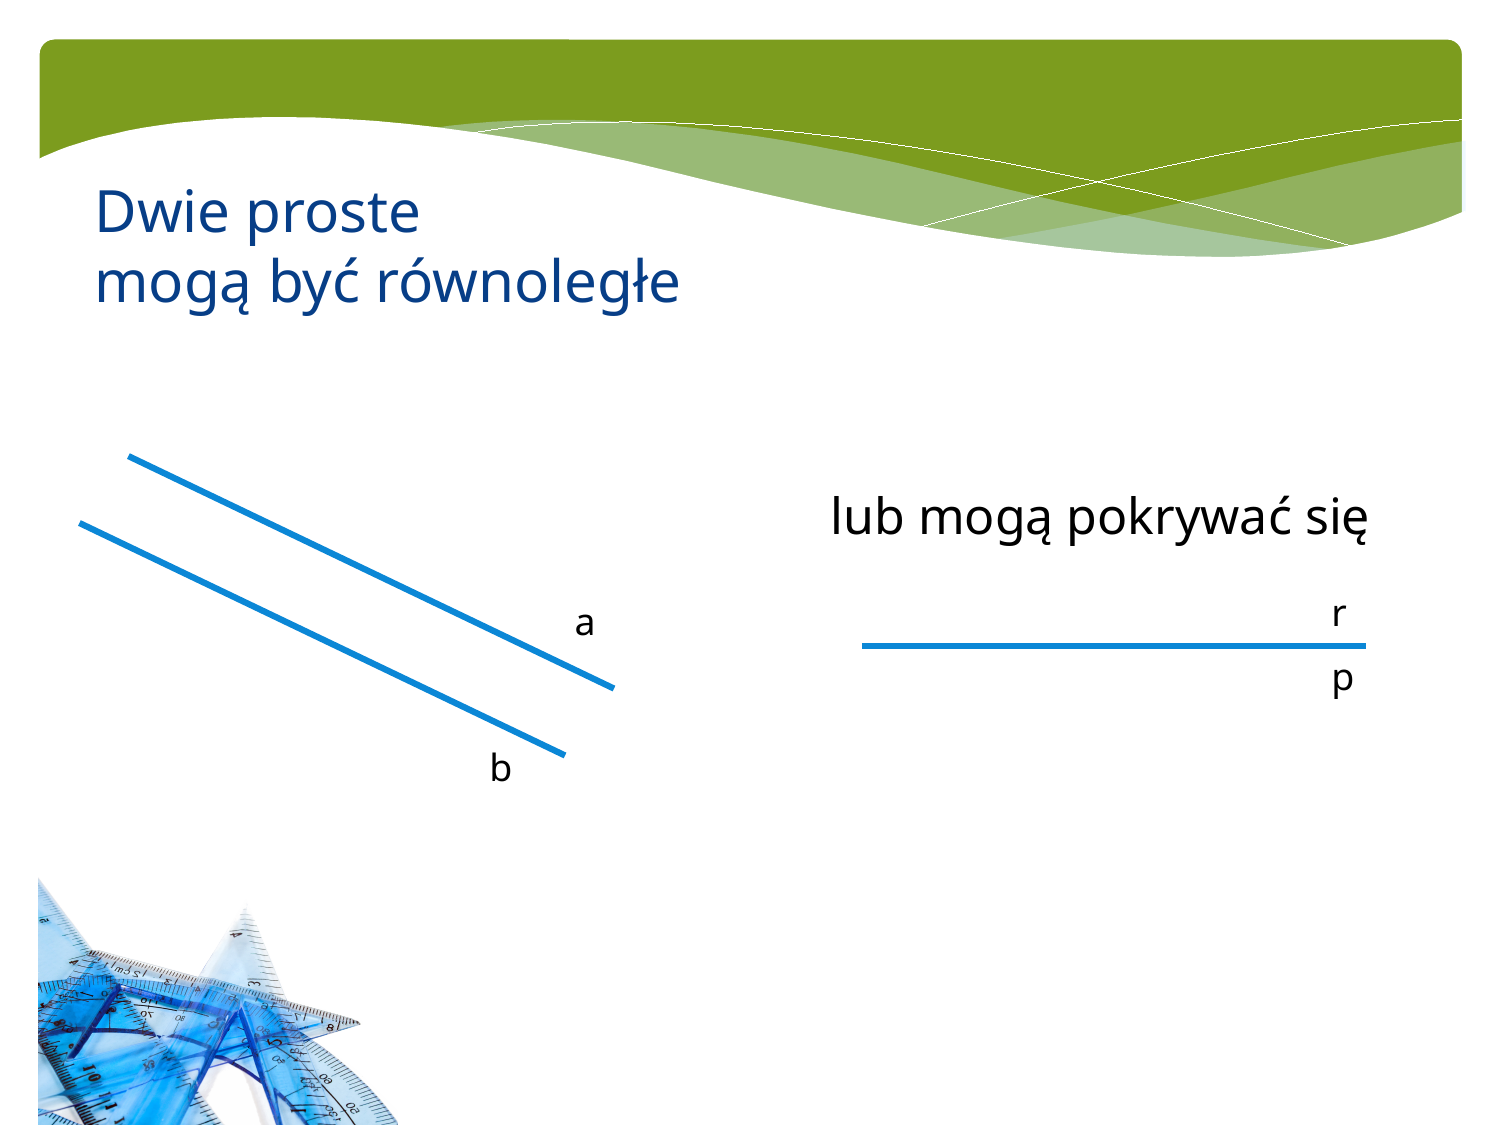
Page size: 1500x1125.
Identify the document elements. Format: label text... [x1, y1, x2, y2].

picture [38, 876, 398, 1125]
text_box p [1316, 645, 1370, 706]
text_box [79, 455, 615, 756]
title Dwie proste mogą być równoległe [79, 167, 1380, 354]
text_box b [474, 766, 527, 797]
text_box lub mogą pokrywać się [815, 477, 1399, 553]
text_box r [1316, 581, 1362, 641]
